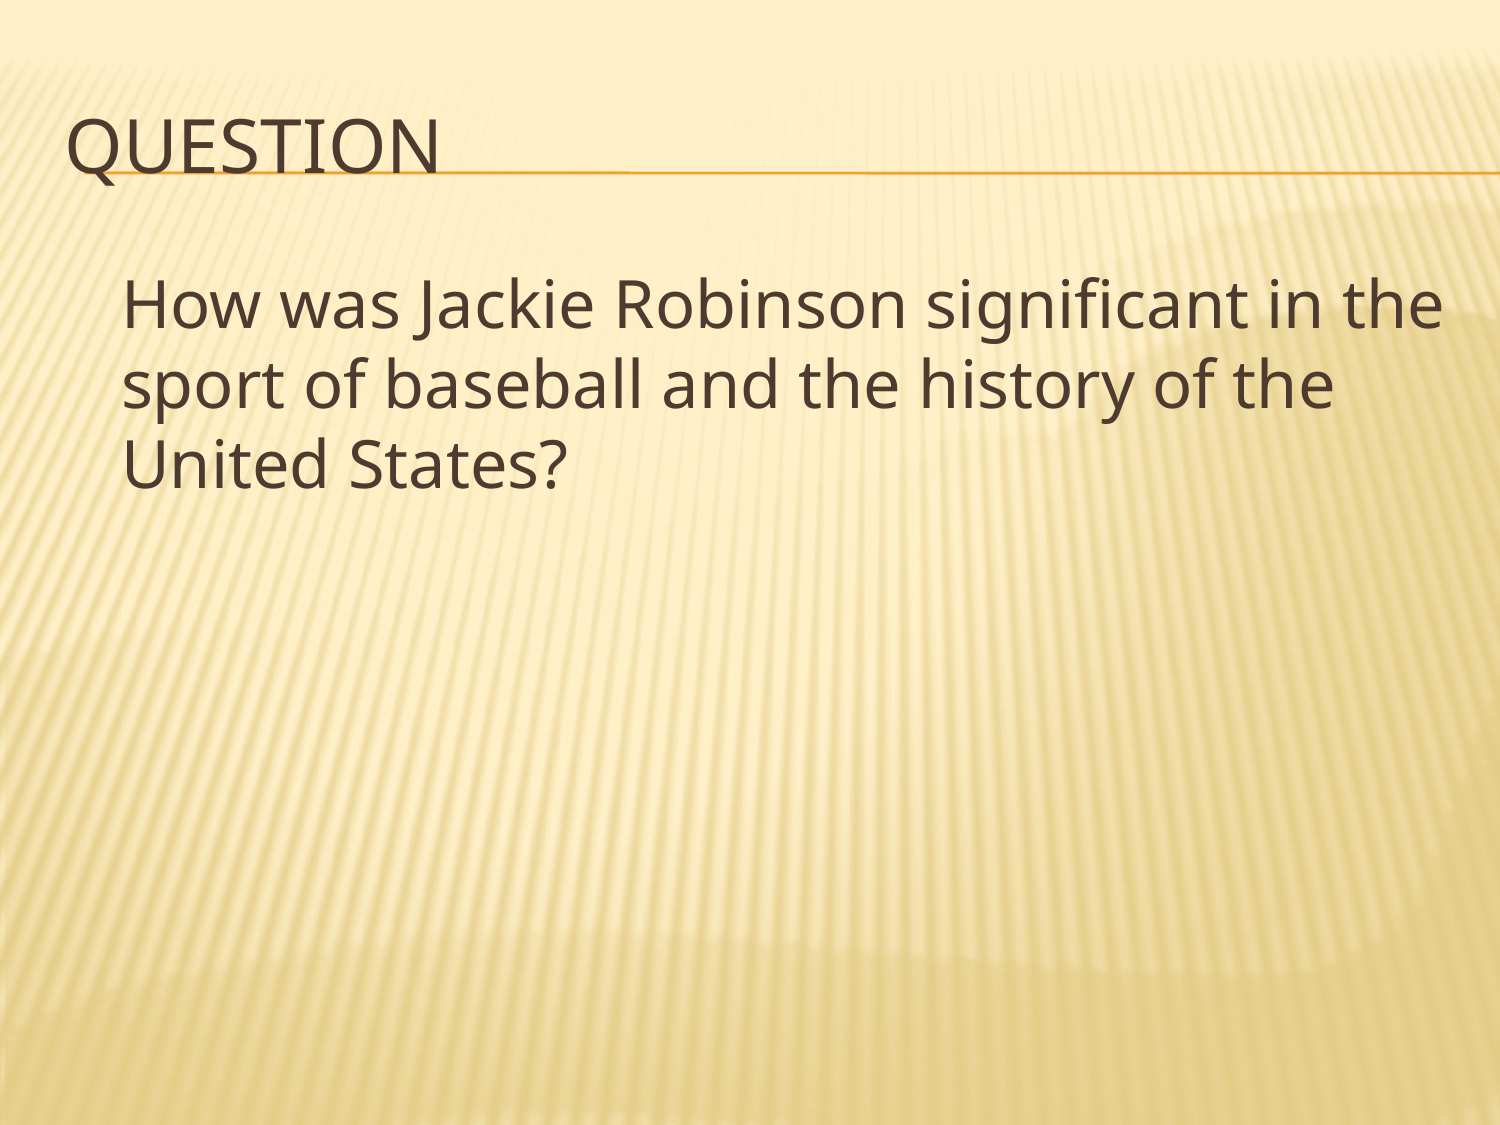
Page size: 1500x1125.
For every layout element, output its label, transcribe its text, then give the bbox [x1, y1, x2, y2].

list How was Jackie Robinson significant in the sport of baseball and the history of the United States? [50, 254, 1475, 998]
title Question [50, 75, 1475, 213]
